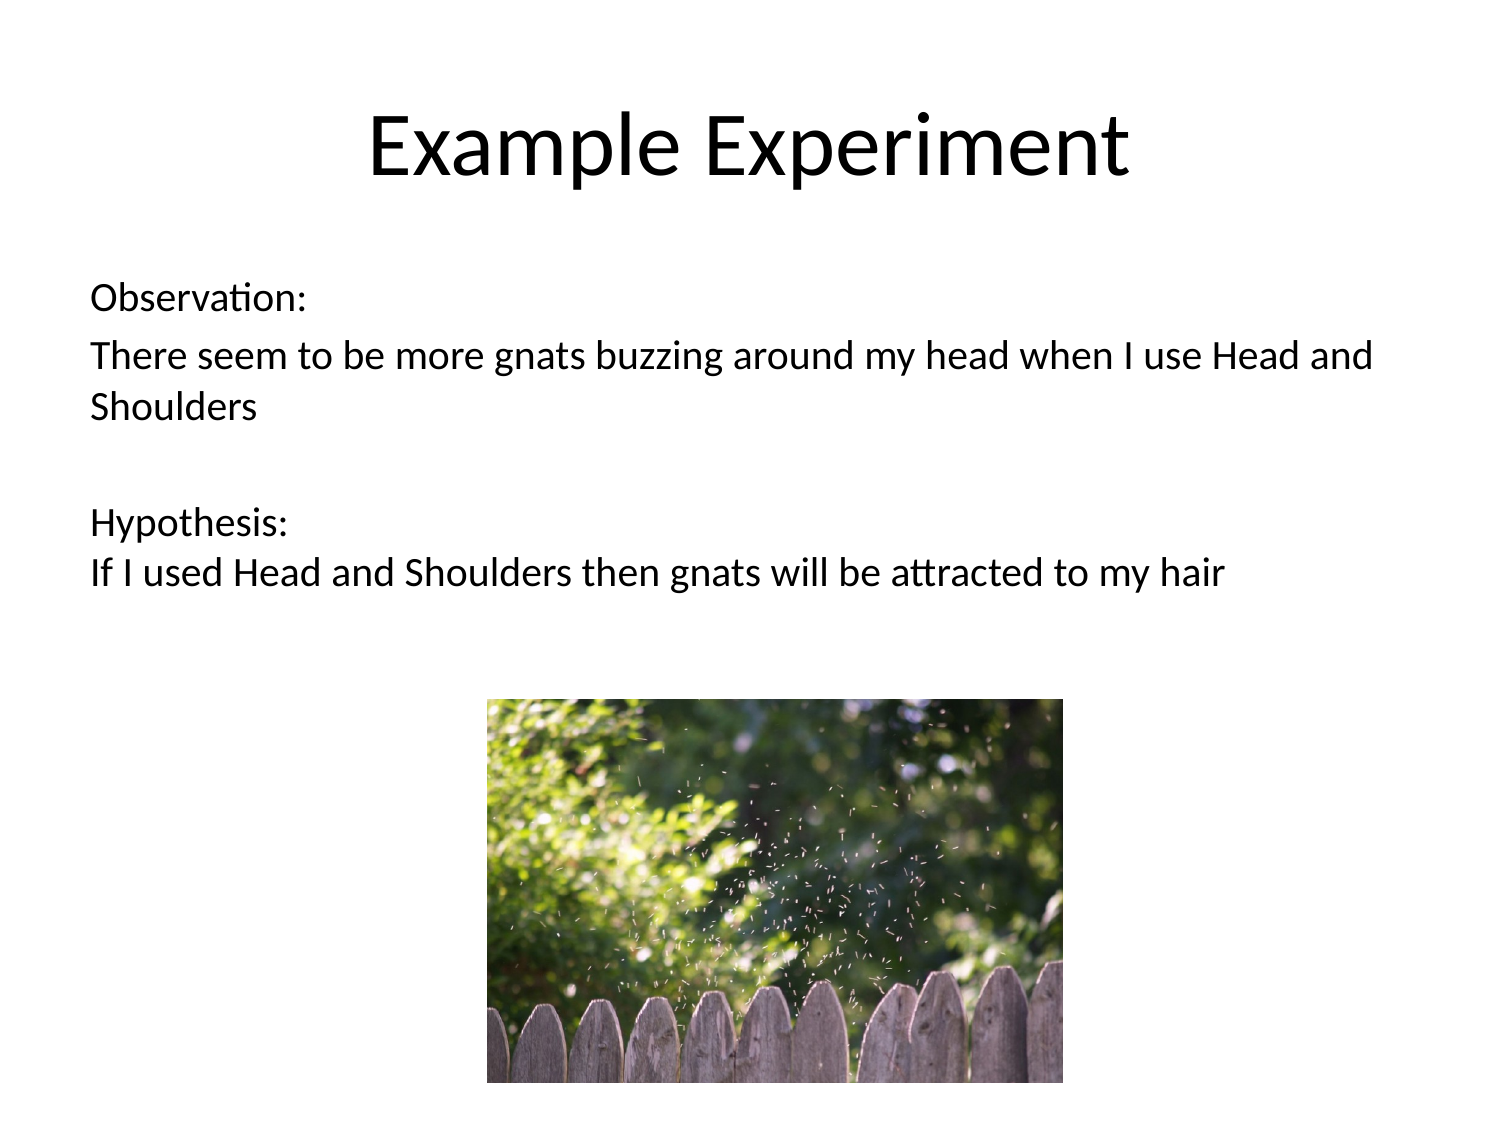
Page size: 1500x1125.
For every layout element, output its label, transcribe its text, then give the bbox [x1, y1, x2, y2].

picture [487, 699, 1063, 1083]
list Observation: There seem to be more gnats buzzing around my head when I use Head and Shoulders Hypothesis: If I used Head and Shoulders then gnats will be attracted to my hair [74, 262, 1413, 563]
title Example Experiment [74, 44, 1426, 233]
